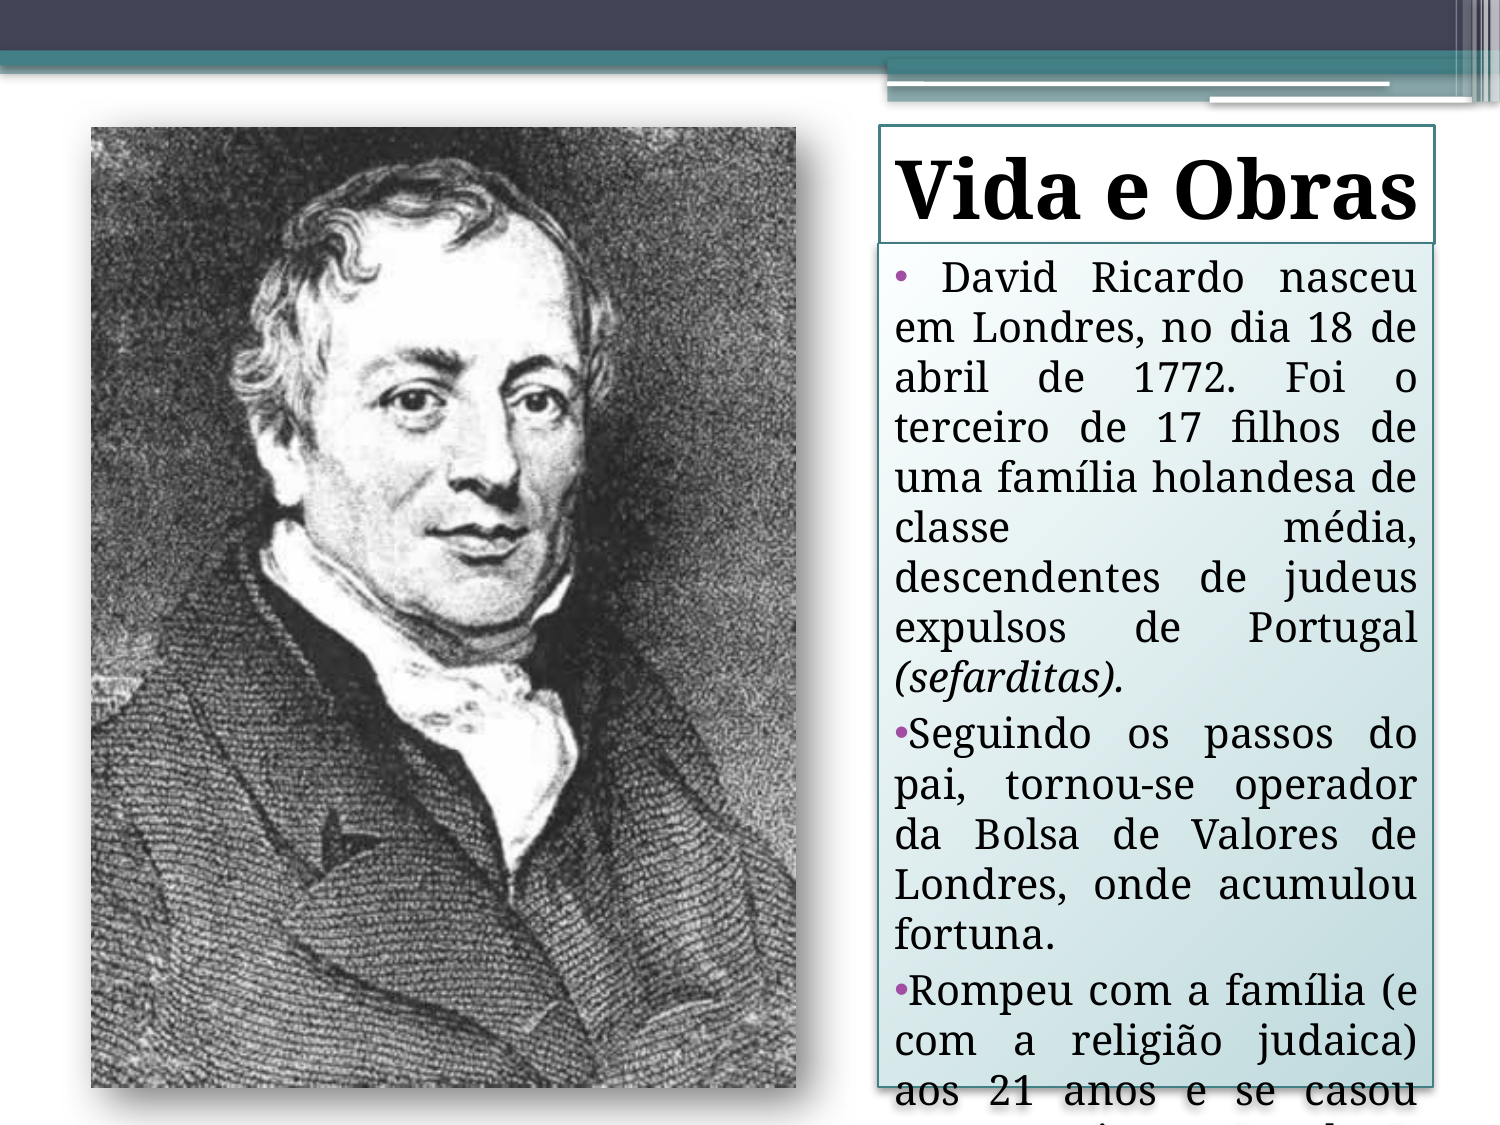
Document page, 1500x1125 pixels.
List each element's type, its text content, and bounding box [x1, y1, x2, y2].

title Vida e Obras [878, 124, 1436, 244]
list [91, 126, 796, 1088]
list David Ricardo nasceu em Londres, no dia 18 de abril de 1772. Foi o terceiro de 17 filhos de uma família holandesa de classe média, descendentes de judeus expulsos de Portugal (sefarditas). Seguindo os passos do pai, tornou-se operador da Bolsa de Valores de Londres, onde acumulou fortuna. Rompeu com a família (e com a religião judaica) aos 21 anos e se casou com uma jovem "quaker". [877, 243, 1434, 1088]
